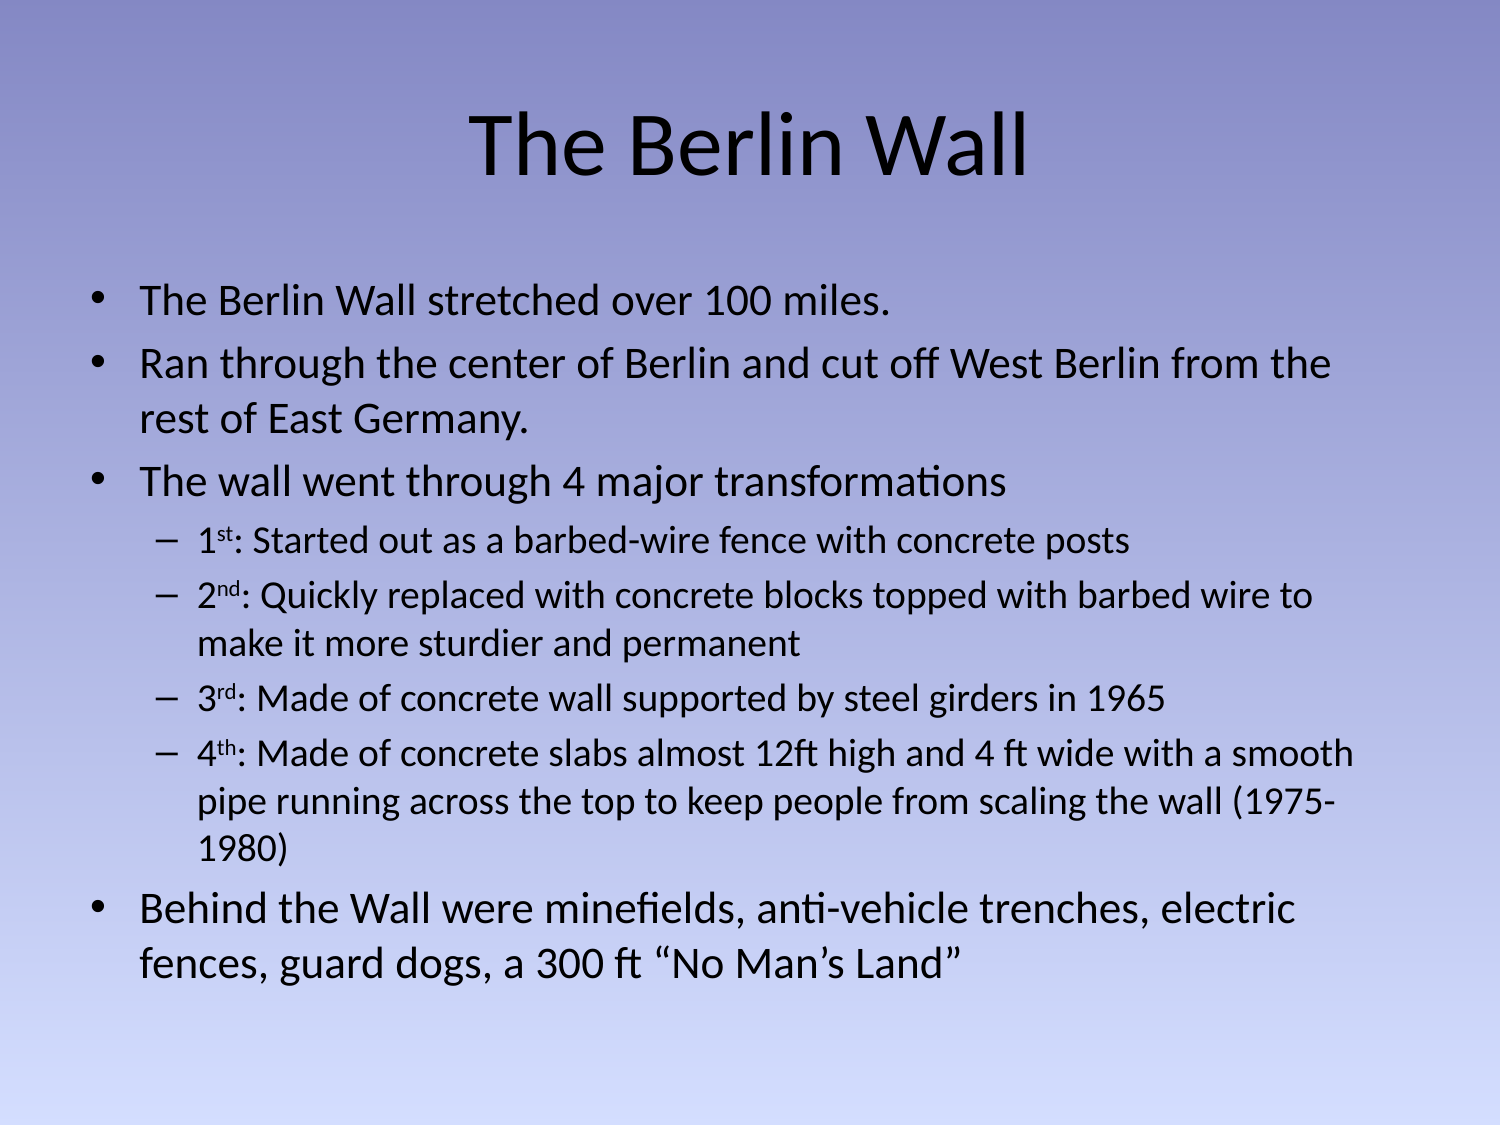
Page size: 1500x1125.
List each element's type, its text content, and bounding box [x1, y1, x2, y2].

list The Berlin Wall stretched over 100 miles. Ran through the center of Berlin and cut off West Berlin from the rest of East Germany. The wall went through 4 major transformations 1st: Started out as a barbed-wire fence with concrete posts 2nd: Quickly replaced with concrete blocks topped with barbed wire to make it more sturdier and permanent 3rd: Made of concrete wall supported by steel girders in 1965 4th: Made of concrete slabs almost 12ft high and 4 ft wide with a smooth pipe running across the top to keep people from scaling the wall (1975-1980) Behind the Wall were minefields, anti-vehicle trenches, electric fences, guard dogs, a 300 ft “No Man’s Land” [75, 262, 1425, 1005]
title The Berlin Wall [75, 45, 1425, 233]
